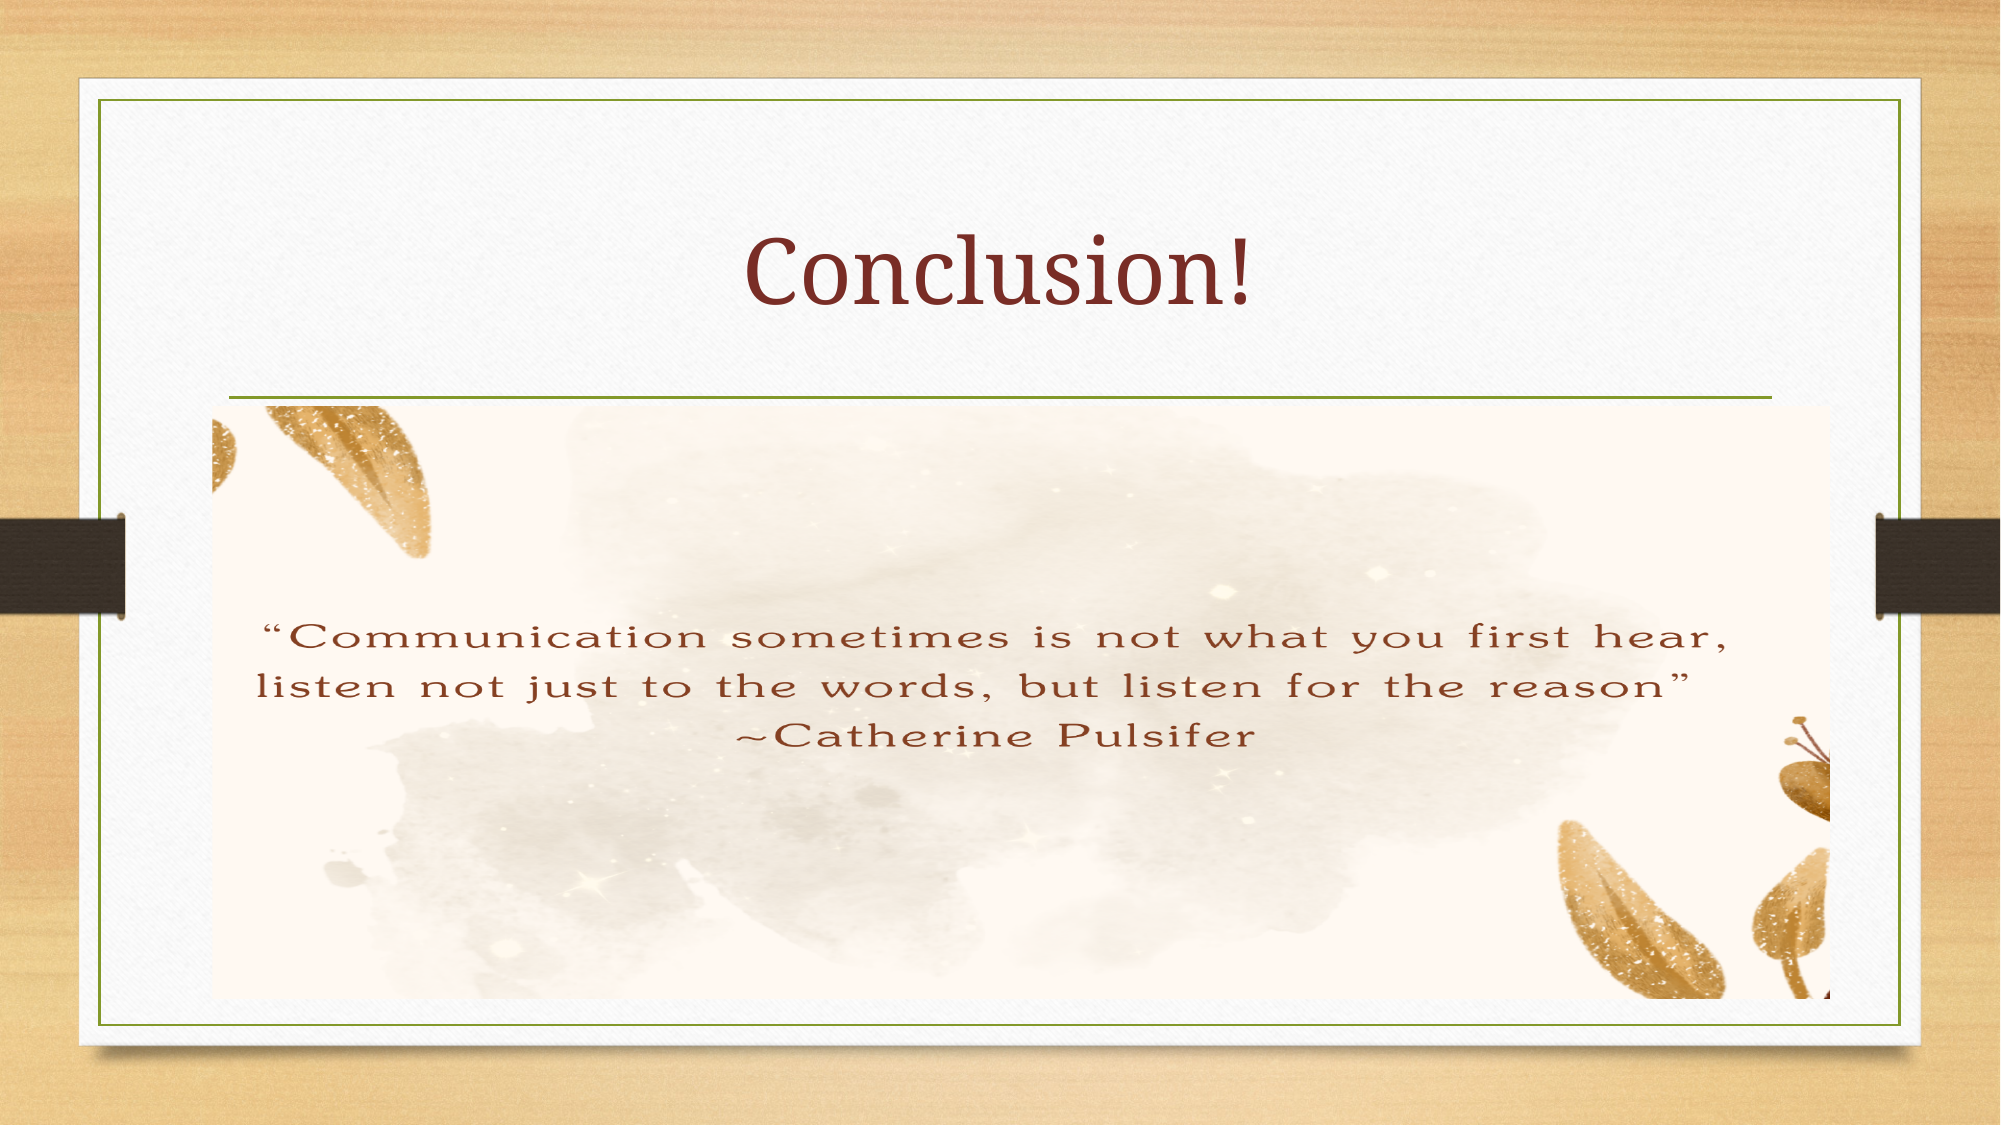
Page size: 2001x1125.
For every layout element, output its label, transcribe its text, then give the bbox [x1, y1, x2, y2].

title Conclusion! [212, 161, 1788, 375]
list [212, 405, 1831, 999]
picture [0, 0, 2001, 1125]
